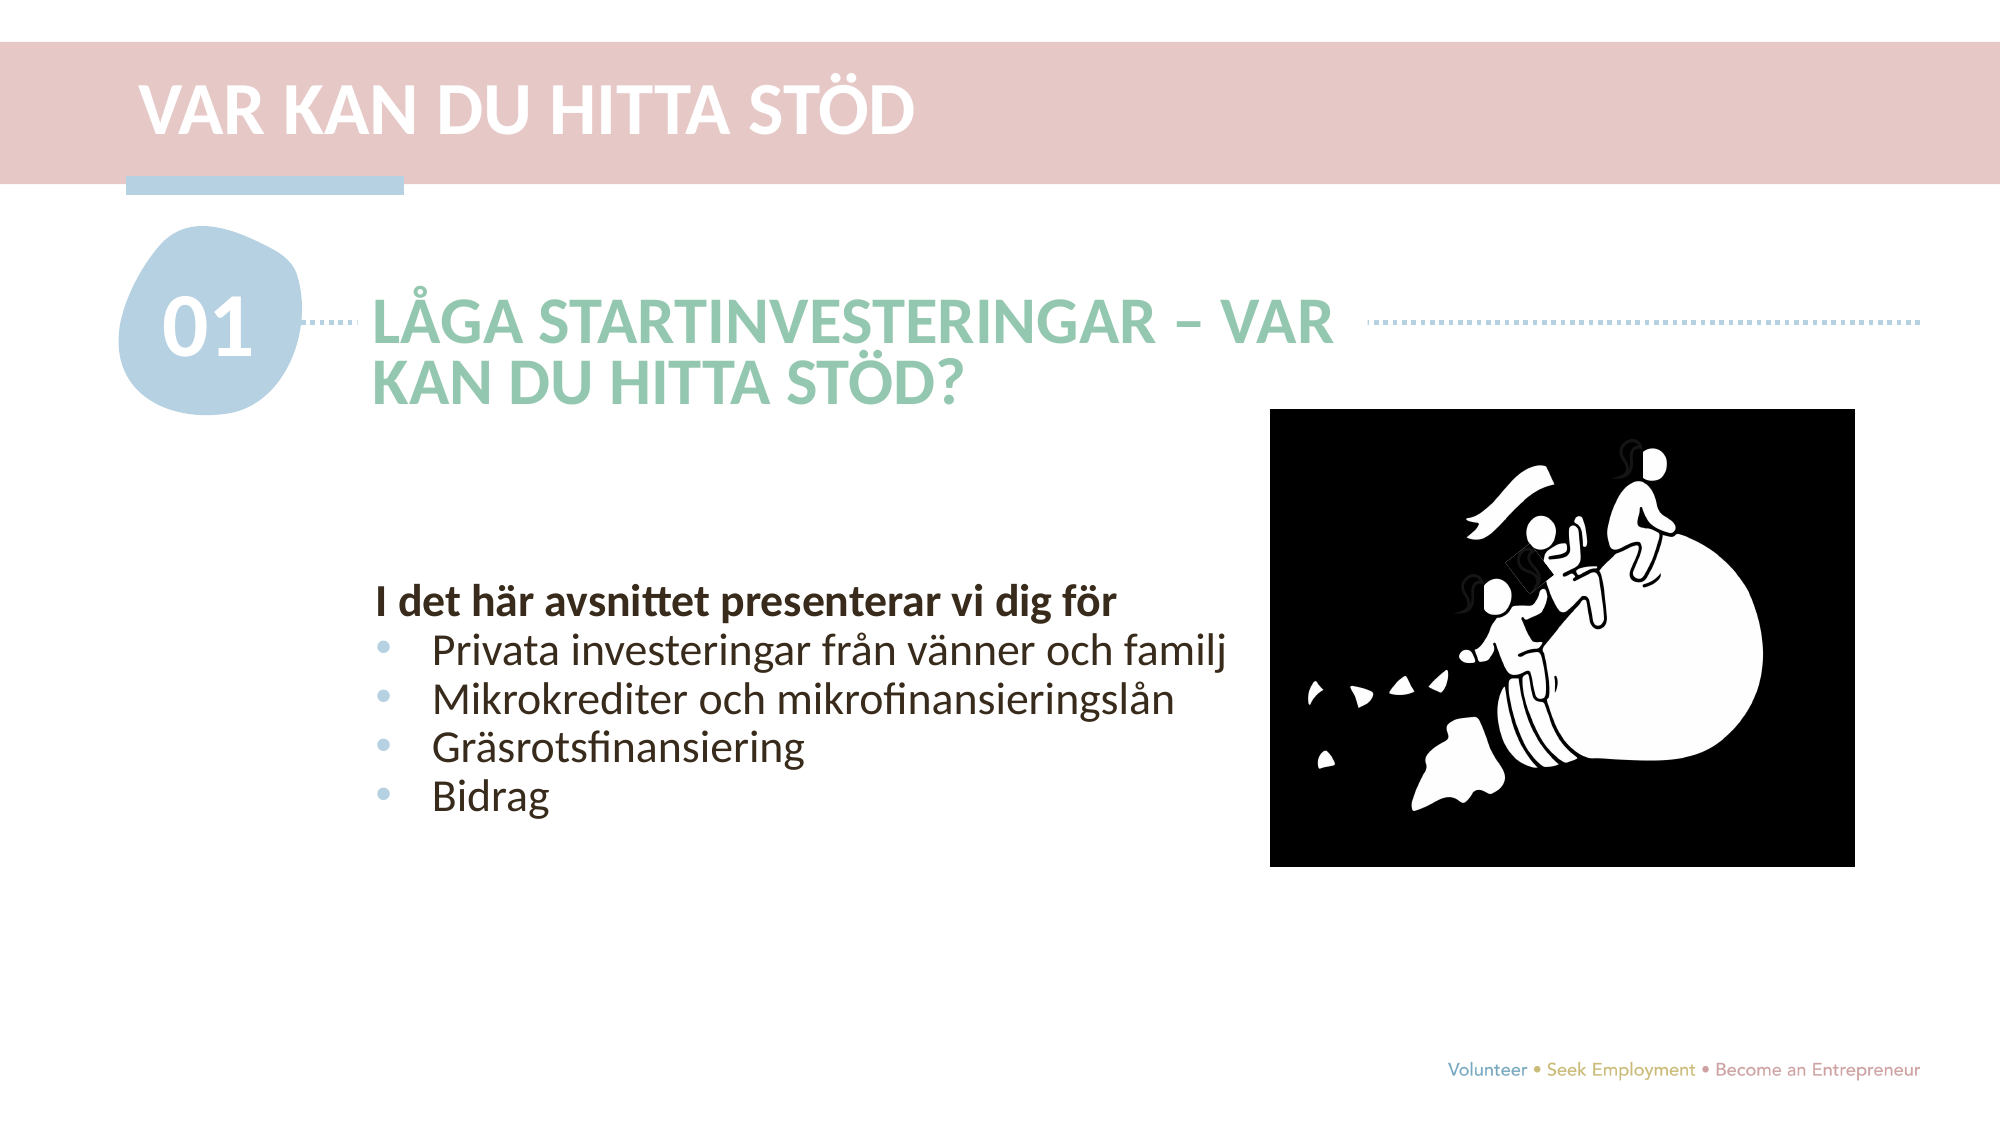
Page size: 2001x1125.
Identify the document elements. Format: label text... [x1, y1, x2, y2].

text_box I det här avsnittet presenterar vi dig för Privata investeringar från vänner och familj Mikrokrediter och mikrofinansieringslån Gräsrotsfinansiering Bidrag [360, 569, 1551, 1012]
list VAR KAN DU HITTA STÖD [123, 51, 1913, 170]
text_box LÅGA STARTINVESTERINGAR – VAR KAN DU HITTA STÖD? [357, 323, 1368, 361]
text_box LÅGA STARTINVESTERINGAR – VAR KAN DU HITTA STÖD? [357, 288, 1368, 322]
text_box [118, 225, 302, 471]
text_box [1270, 409, 1855, 867]
picture [1418, 1046, 1971, 1103]
